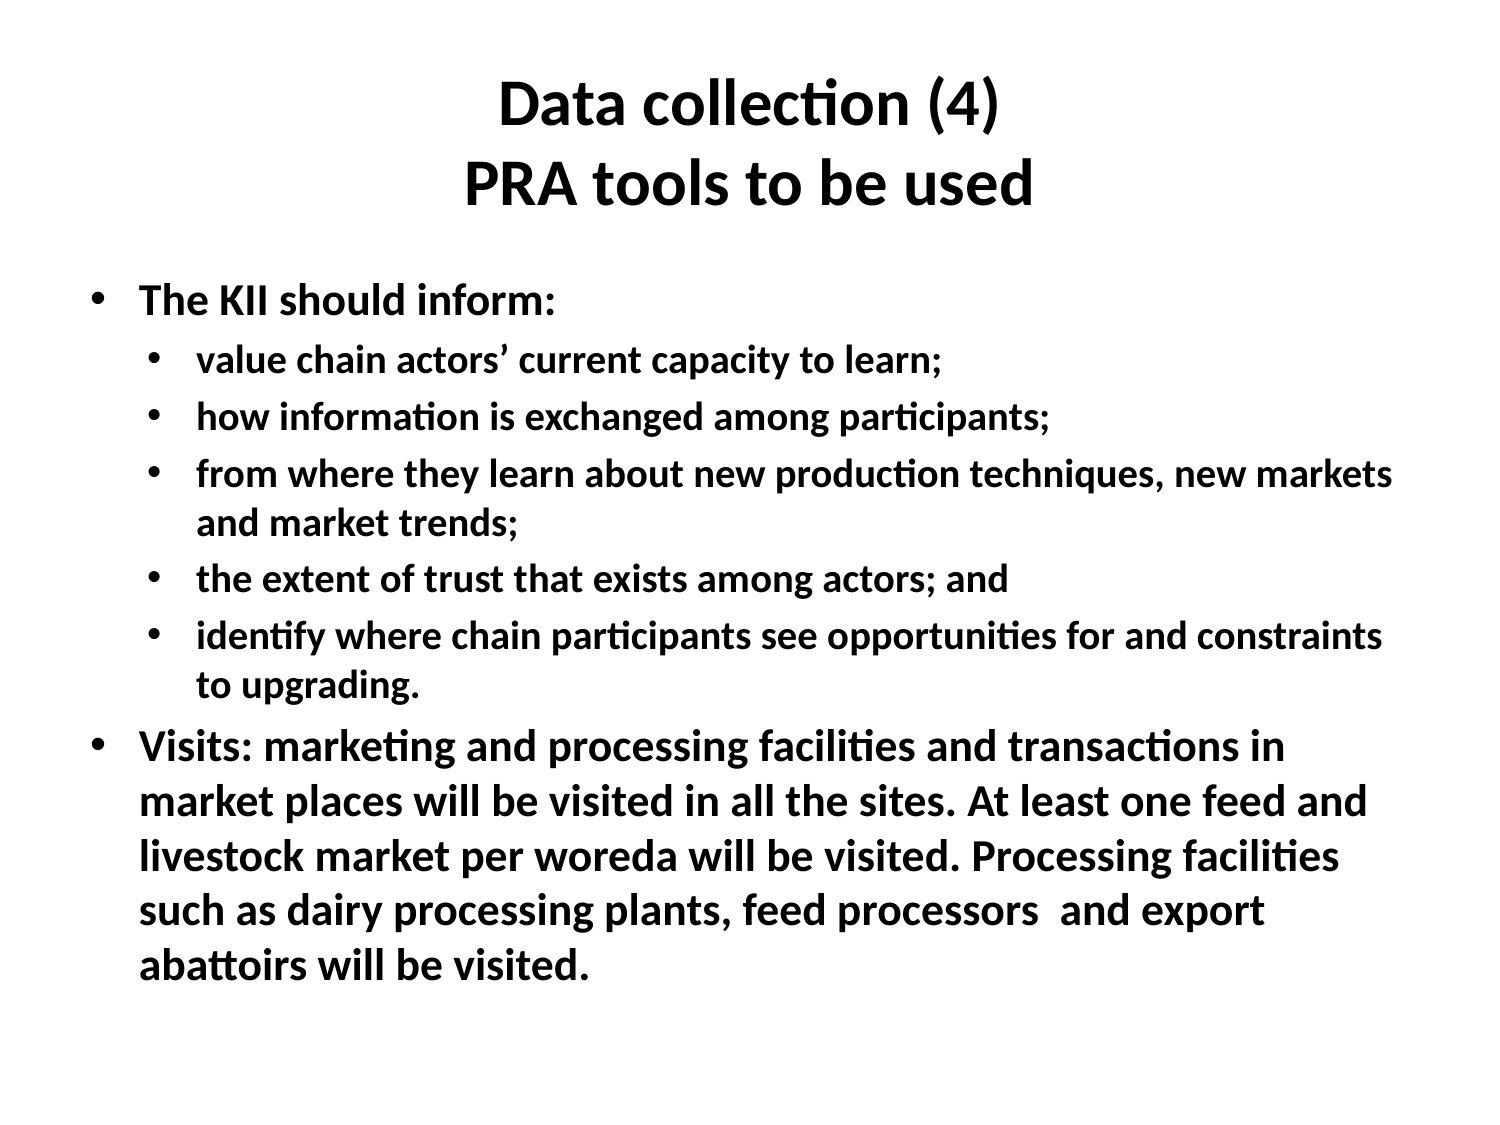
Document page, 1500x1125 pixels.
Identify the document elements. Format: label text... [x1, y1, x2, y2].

title Data collection (4) PRA tools to be used [75, 45, 1425, 233]
list The KII should inform: value chain actors’ current capacity to learn; how information is exchanged among participants; from where they learn about new production techniques, new markets and market trends; the extent of trust that exists among actors; and identify where chain participants see opportunities for and constraints to upgrading. Visits: marketing and processing facilities and transactions in market places will be visited in all the sites. At least one feed and livestock market per woreda will be visited. Processing facilities such as dairy processing plants, feed processors and export abattoirs will be visited. [75, 262, 1425, 1005]
